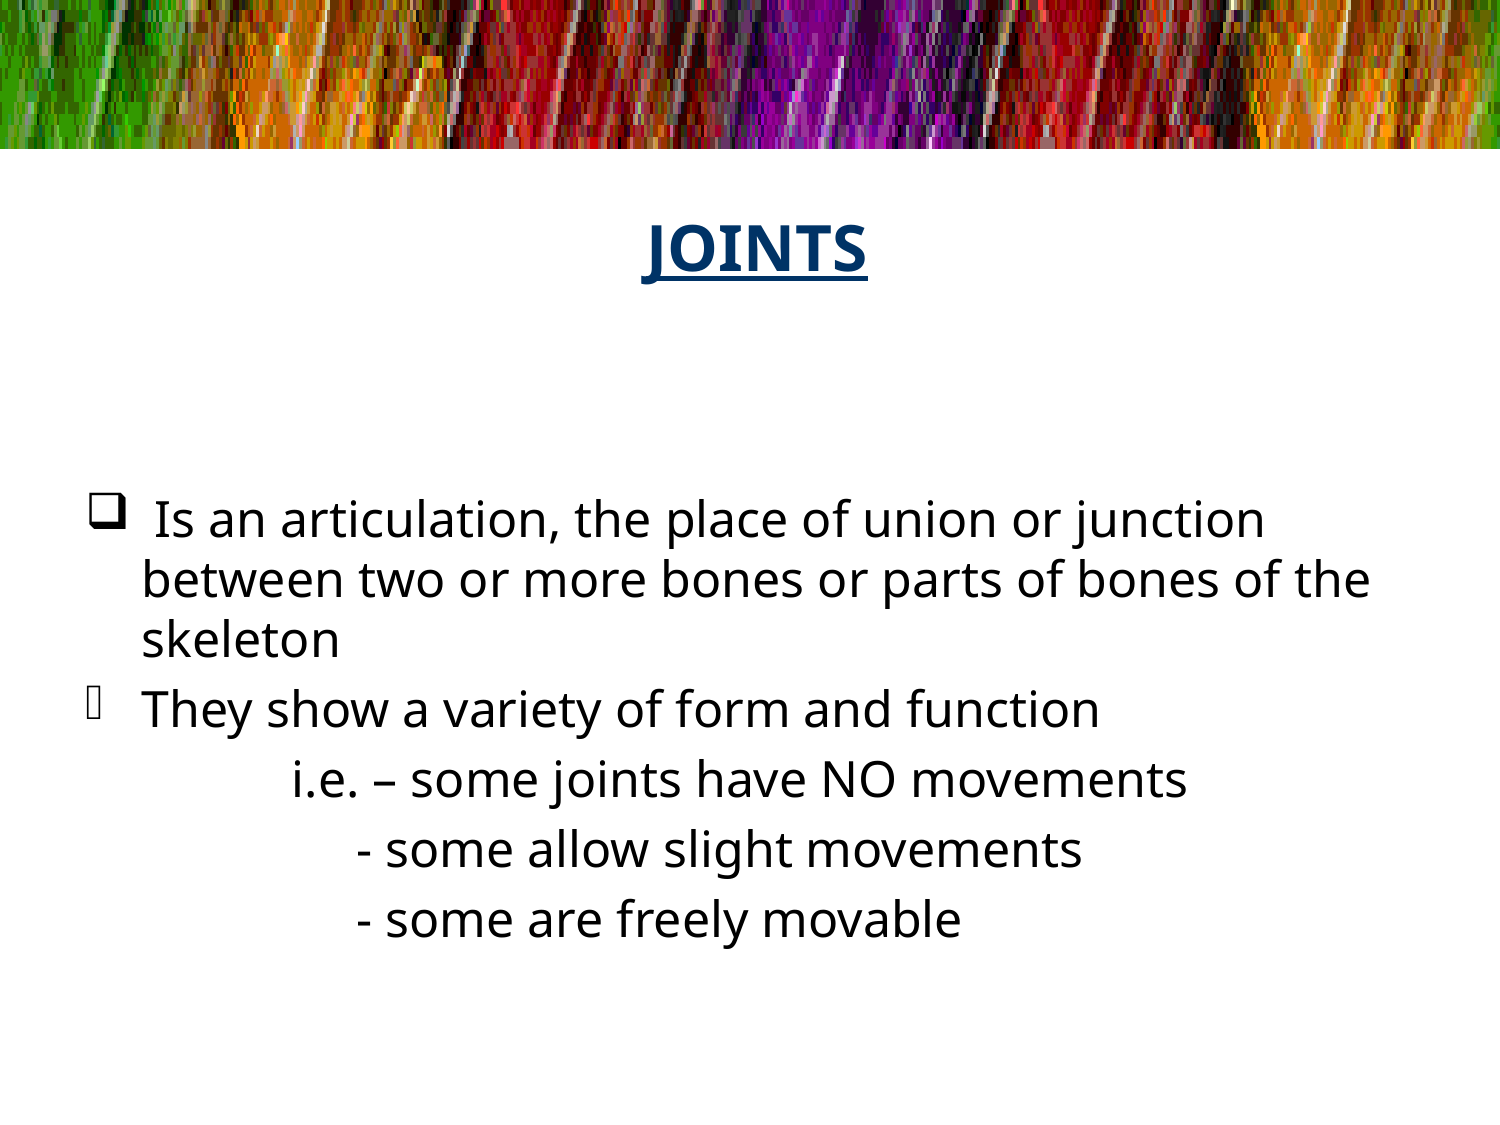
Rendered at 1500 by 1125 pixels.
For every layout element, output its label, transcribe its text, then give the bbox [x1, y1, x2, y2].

picture [0, 0, 1500, 149]
title JOINTS [81, 198, 1433, 292]
list Is an articulation, the place of union or junction between two or more bones or parts of bones of the skeleton They show a variety of form and function i.e. – some joints have NO movements - some allow slight movements - some are freely movable [70, 480, 1421, 1125]
